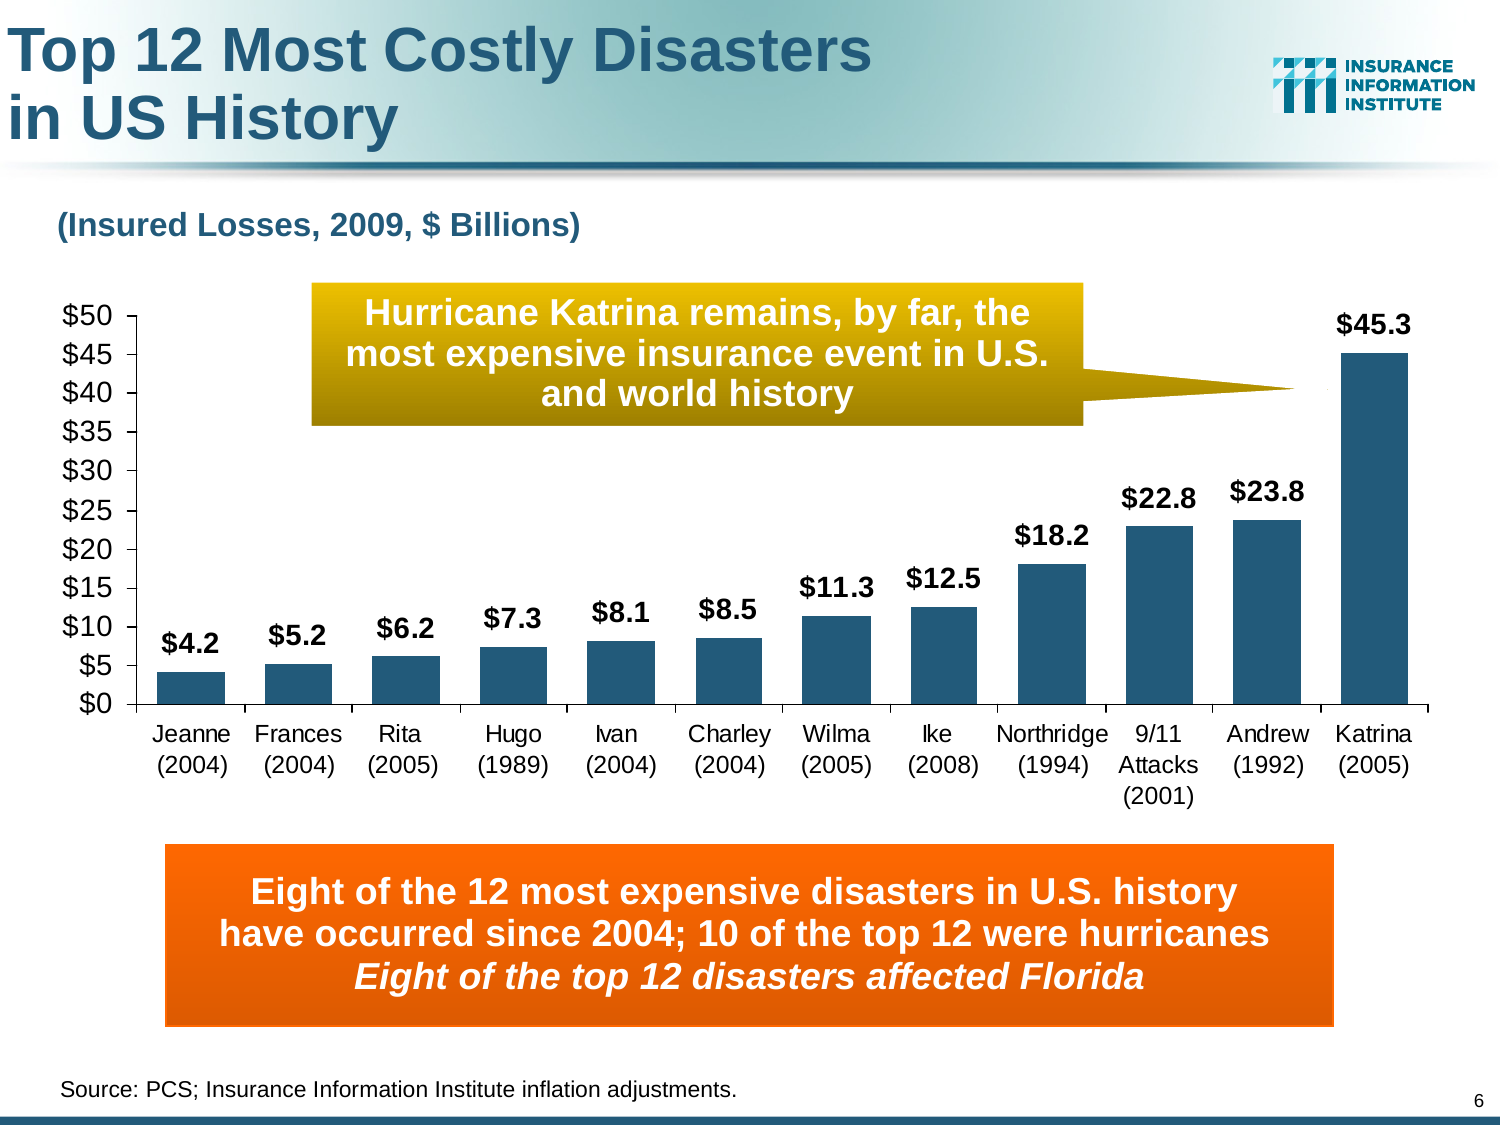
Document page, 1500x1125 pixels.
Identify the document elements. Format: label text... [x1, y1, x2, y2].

text_box Eight of the 12 most expensive disasters in U.S. history have occurred since 2004; 10 of the top 12 were hurricanes Eight of the top 12 disasters affected Florida [166, 845, 1334, 1026]
text_box (Insured Losses, 2009, $ Billions) [57, 207, 1458, 244]
title Top 12 Most Costly Disasters in US History [0, 14, 1215, 157]
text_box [49, 283, 1436, 824]
text_box 6 [1410, 1091, 1485, 1111]
text_box Source: PCS; Insurance Information Institute inflation adjustments. [0, 1045, 1242, 1125]
picture [0, 0, 1500, 189]
